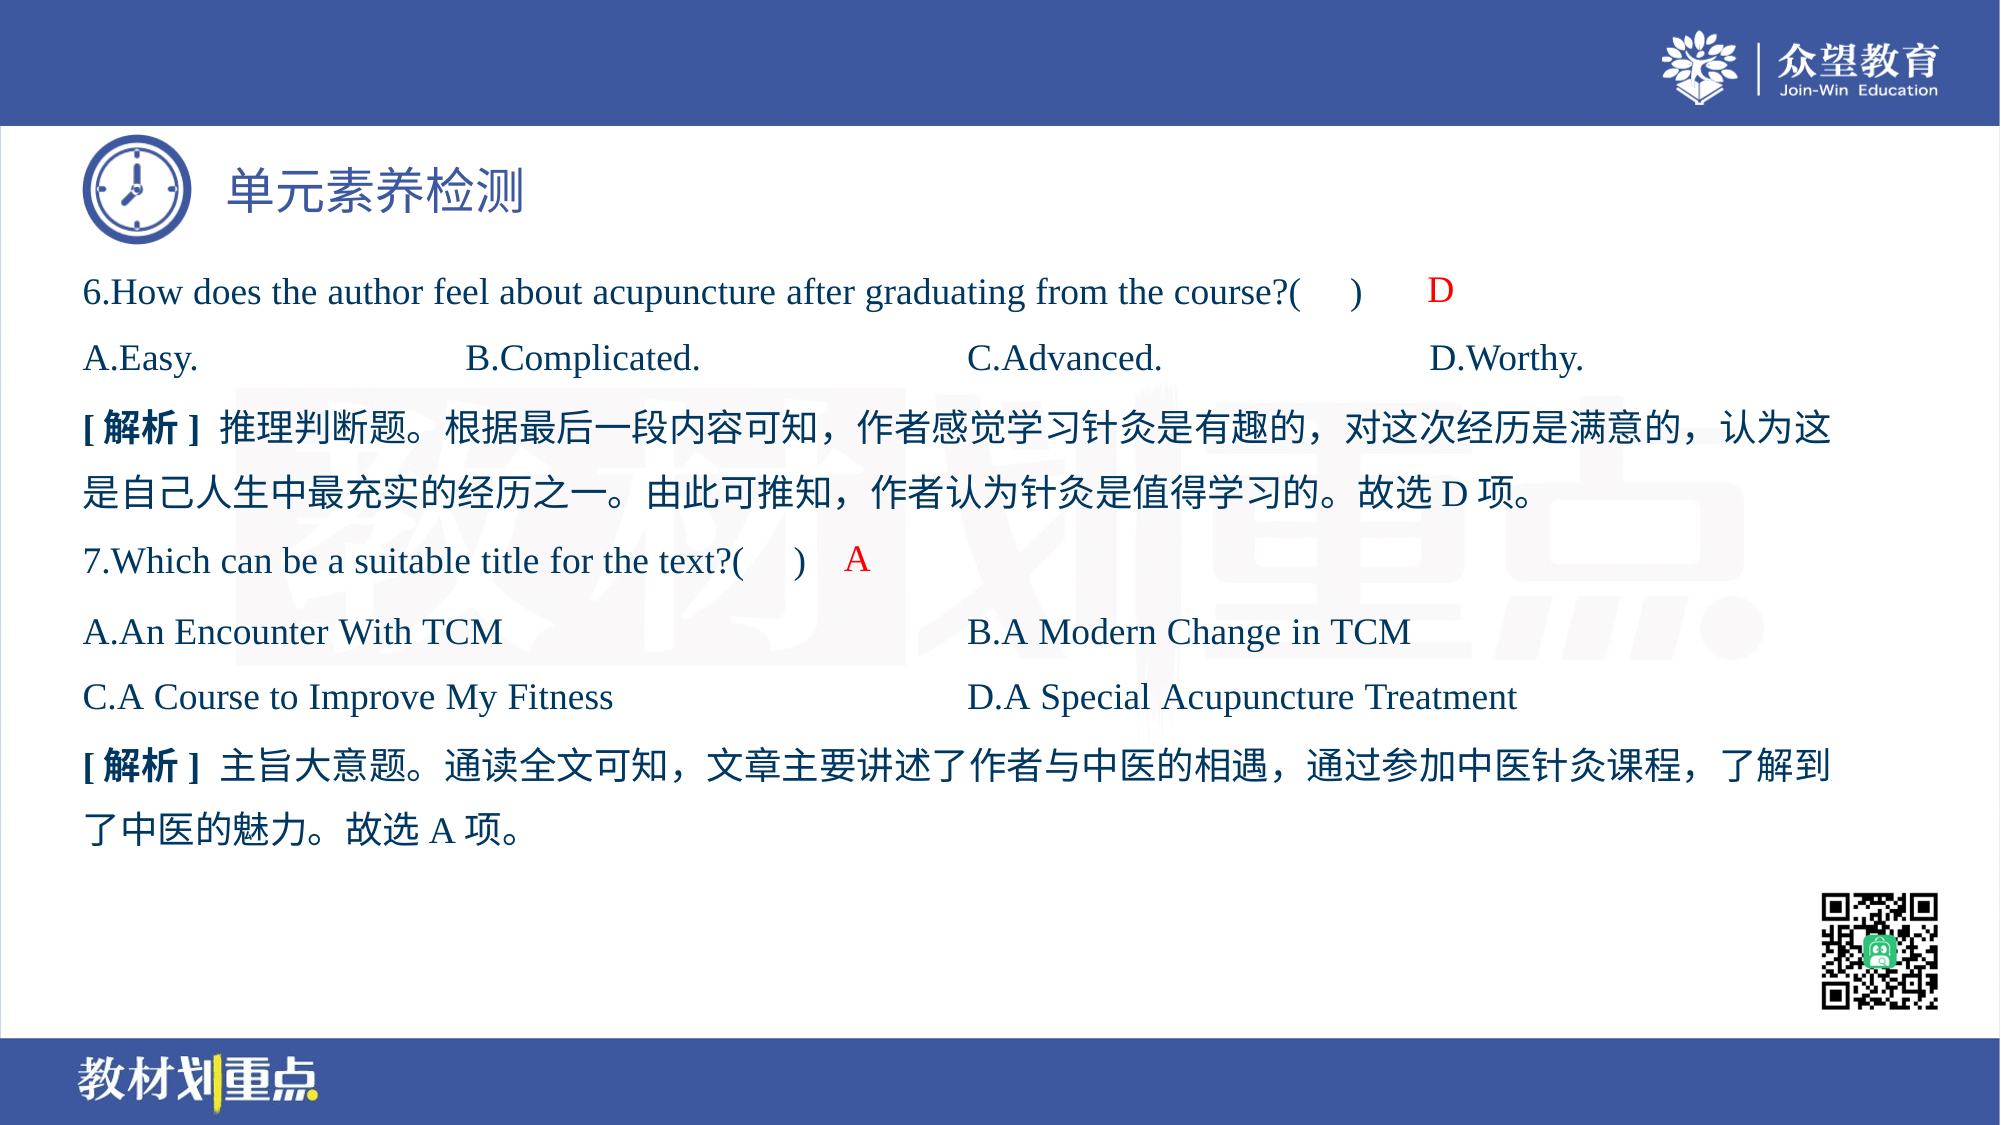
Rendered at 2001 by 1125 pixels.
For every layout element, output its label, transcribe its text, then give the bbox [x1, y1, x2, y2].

text_box A.An Encounter With TCM B.A Modern Change in TCM C.A Course to Improve My Fitness D.A Special Acupuncture Treatment [82, 583, 1817, 710]
picture [0, 0, 2000, 1125]
text_box [解析] 主旨大意题。通读全文可知，文章主要讲述了作者与中医的相遇，通过参加中医针灸课程，了解到 了中医的魅力。故选A项。 [82, 717, 1817, 845]
text_box 7.Which can be a suitable title for the text?( ) [82, 516, 1817, 574]
text_box A [830, 513, 885, 572]
text_box D [1413, 245, 1468, 304]
text_box 6.How does the author feel about acupuncture after graduating from the course?( ) [82, 247, 1817, 306]
text_box [解析] 推理判断题。根据最后一段内容可知，作者感觉学习针灸是有趣的，对这次经历是满意的，认为这 是自己人生中最充实的经历之一。由此可推知，作者认为针灸是值得学习的。故选D项。 [82, 380, 1817, 508]
text_box A.Easy. B.Complicated. C.Advanced. D.Worthy. [82, 313, 1817, 371]
